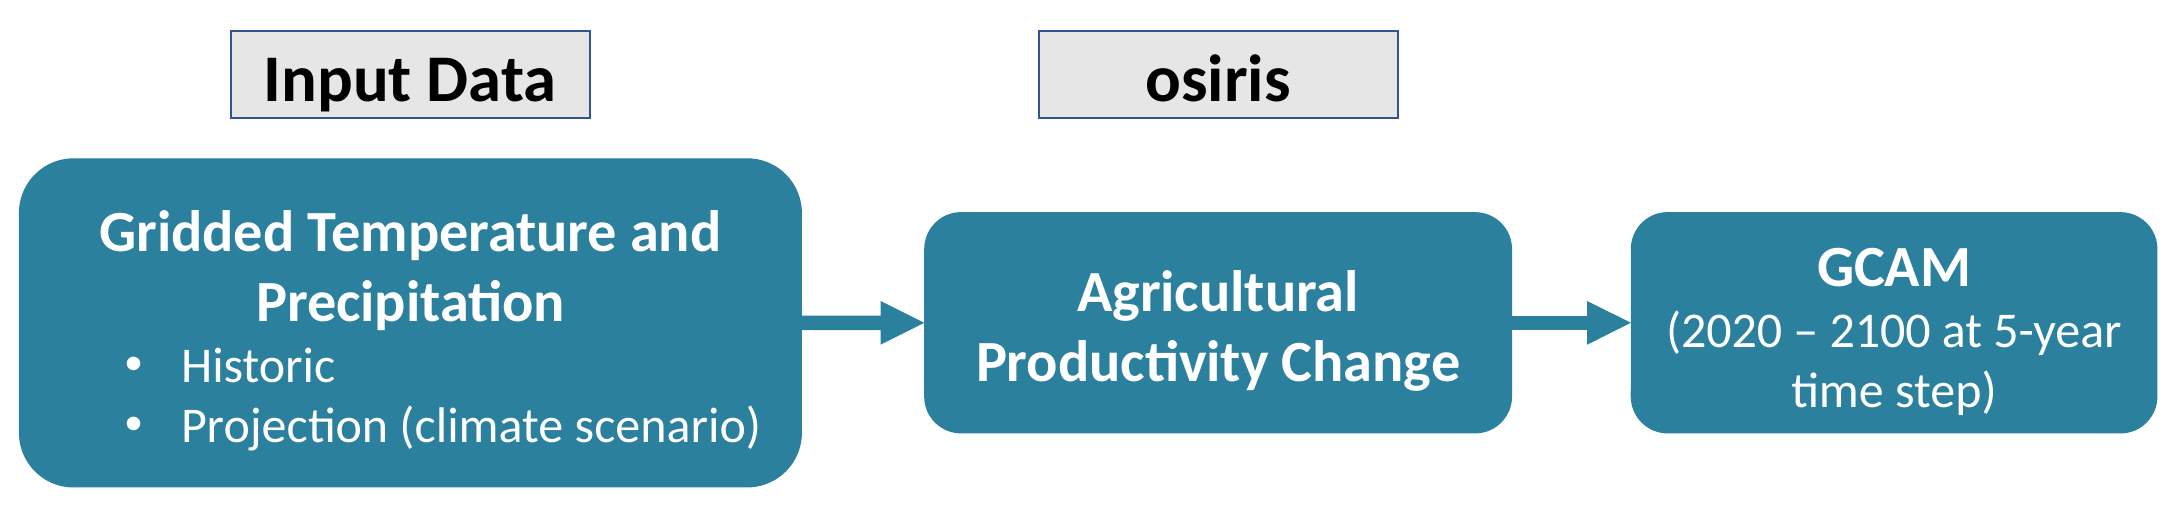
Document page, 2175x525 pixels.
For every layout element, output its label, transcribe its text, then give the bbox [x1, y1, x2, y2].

text_box Agricultural Productivity Change [923, 211, 1514, 435]
text_box osiris [1038, 30, 1399, 119]
text_box GCAM (2020 – 2100 at 5-year time step) [1629, 211, 2159, 435]
text_box Input Data [230, 30, 591, 119]
text_box Gridded Temperature and Precipitation Historic Projection (climate scenario) [17, 157, 804, 489]
